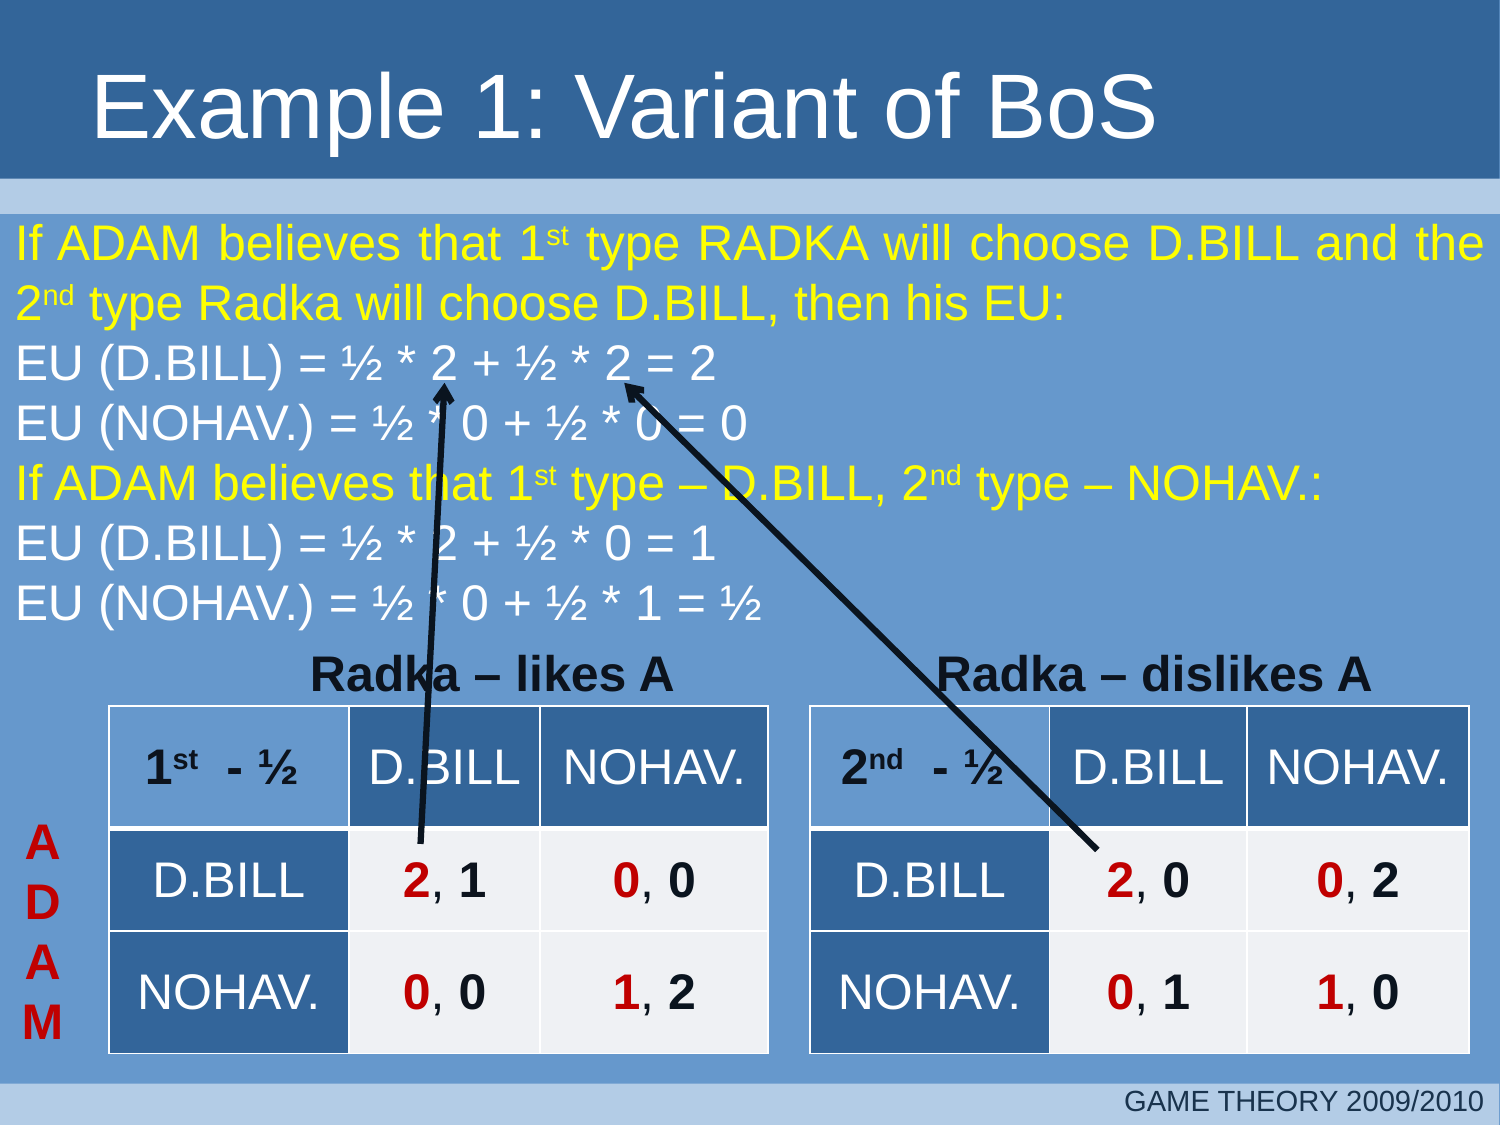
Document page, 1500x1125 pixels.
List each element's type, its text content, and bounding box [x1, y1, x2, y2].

table_cell D.BILL [110, 831, 348, 930]
text_box If ADAM believes that 1st type RADKA will choose D.BILL and the 2nd type Radka will choose D.BILL, then his EU: EU (D.BILL) = ½ * 2 + ½ * 2 = 2 EU (NOHAV.) = ½ * 0 + ½ * 0 = 0 If ADAM believes that 1st type – D.BILL, 2nd type – NOHAV.: EU (D.BILL) = ½ * 2 + ½ * 0 = 1 EU (NOHAV.) = ½ * 0 + ½ * 1 = ½ [0, 203, 1500, 638]
table_header D.BILL [350, 710, 424, 826]
table_cell 0, 2 [1248, 831, 1468, 930]
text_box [201, 601, 618, 626]
table_header D.BILL [425, 710, 539, 826]
table_cell 0, 0 [541, 831, 767, 930]
table_cell 0, 1 [1050, 932, 1246, 1053]
table_header 1st - ½ [110, 707, 348, 826]
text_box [623, 382, 1098, 851]
table_cell 1, 0 [1248, 932, 1468, 1053]
table_cell 0, 0 [350, 932, 539, 1053]
table_cell 1, 2 [541, 932, 767, 1053]
table_header NOHAV. [1248, 707, 1468, 826]
text_box ADAM [0, 802, 86, 1057]
table_header D.BILL [1102, 707, 1246, 826]
table_cell 2, 0 [1050, 831, 1246, 930]
table_cell D.BILL [811, 860, 1049, 930]
table_cell NOHAV. [811, 932, 1049, 1053]
text_box GAME THEORY 2009/2010 [1109, 1075, 1500, 1125]
text_box Radka – likes A [431, 638, 618, 710]
table_cell 2, 1 [350, 831, 539, 930]
table_cell NOHAV. [110, 932, 348, 1053]
text_box Radka – likes A [288, 638, 428, 710]
title Example 1: Variant of BoS [74, 42, 1436, 162]
table_header NOHAV. [541, 710, 618, 826]
text_box Radka – dislikes A [1102, 638, 1391, 705]
